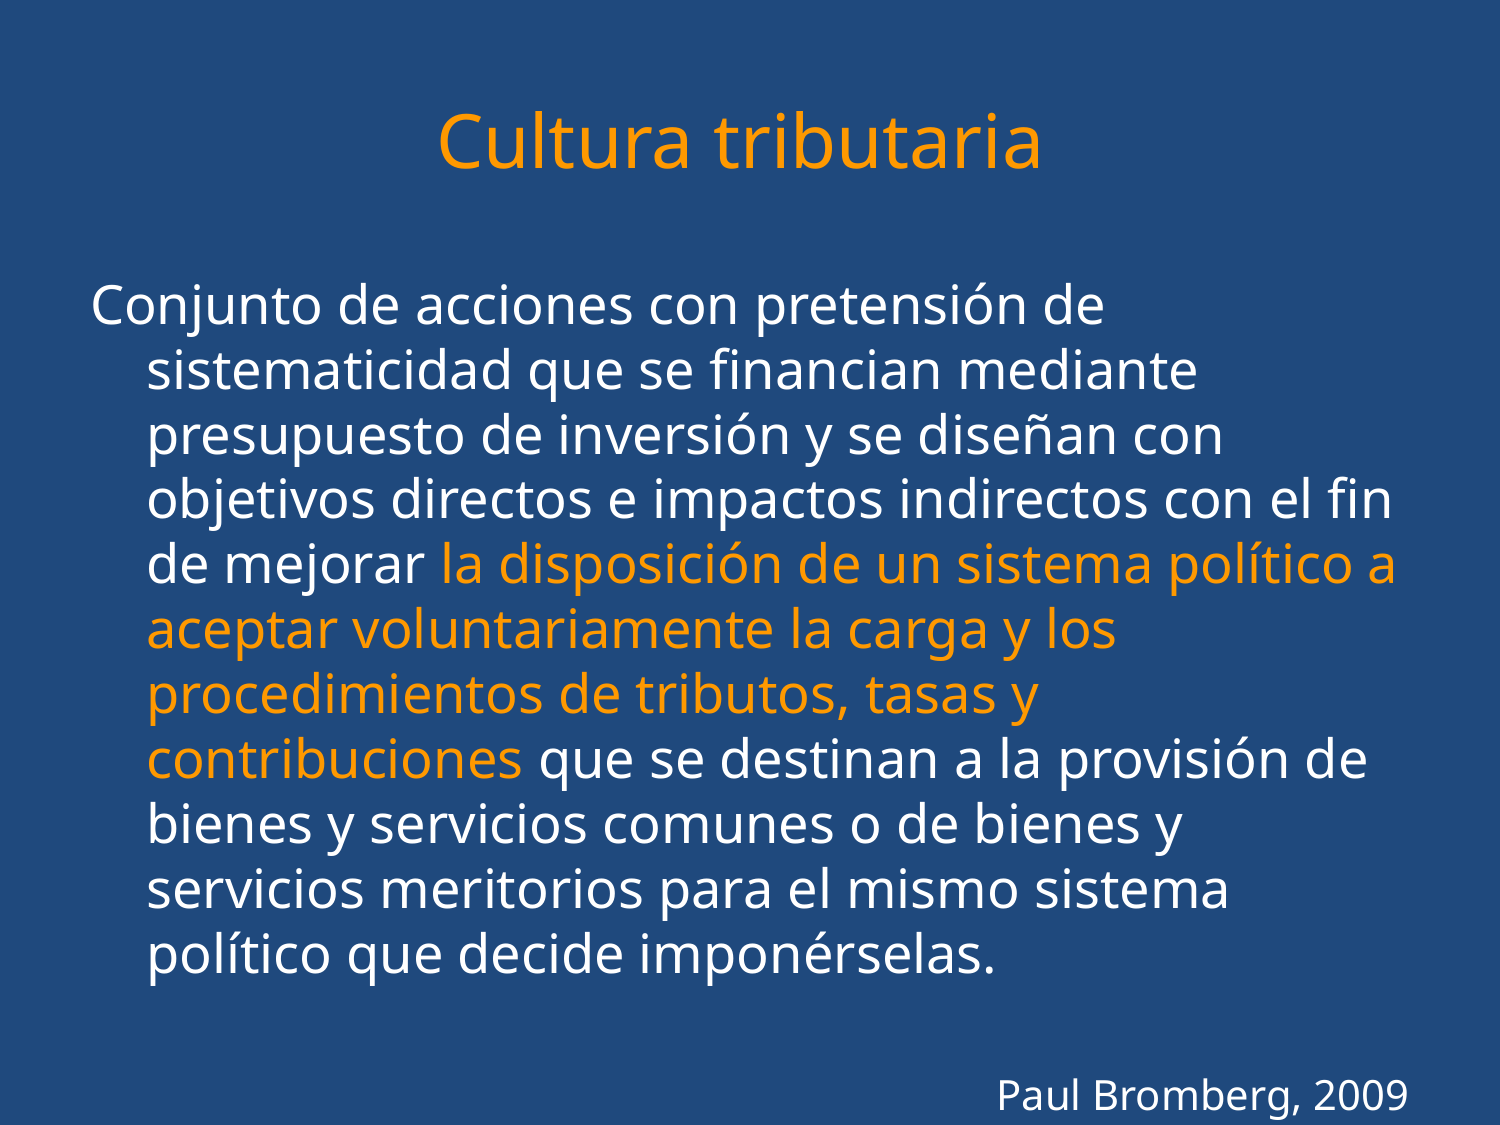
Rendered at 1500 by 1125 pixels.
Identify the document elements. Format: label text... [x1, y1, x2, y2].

list Conjunto de acciones con pretensión de sistematicidad que se financian mediante presupuesto de inversión y se diseñan con objetivos directos e impactos indirectos con el fin de mejorar la disposición de un sistema político a aceptar voluntariamente la carga y los procedimientos de tributos, tasas y contribuciones que se destinan a la provisión de bienes y servicios comunes o de bienes y servicios meritorios para el mismo sistema político que decide imponérselas. Paul Bromberg, 2009 [75, 262, 1425, 1005]
title Cultura tributaria [75, 45, 1425, 233]
